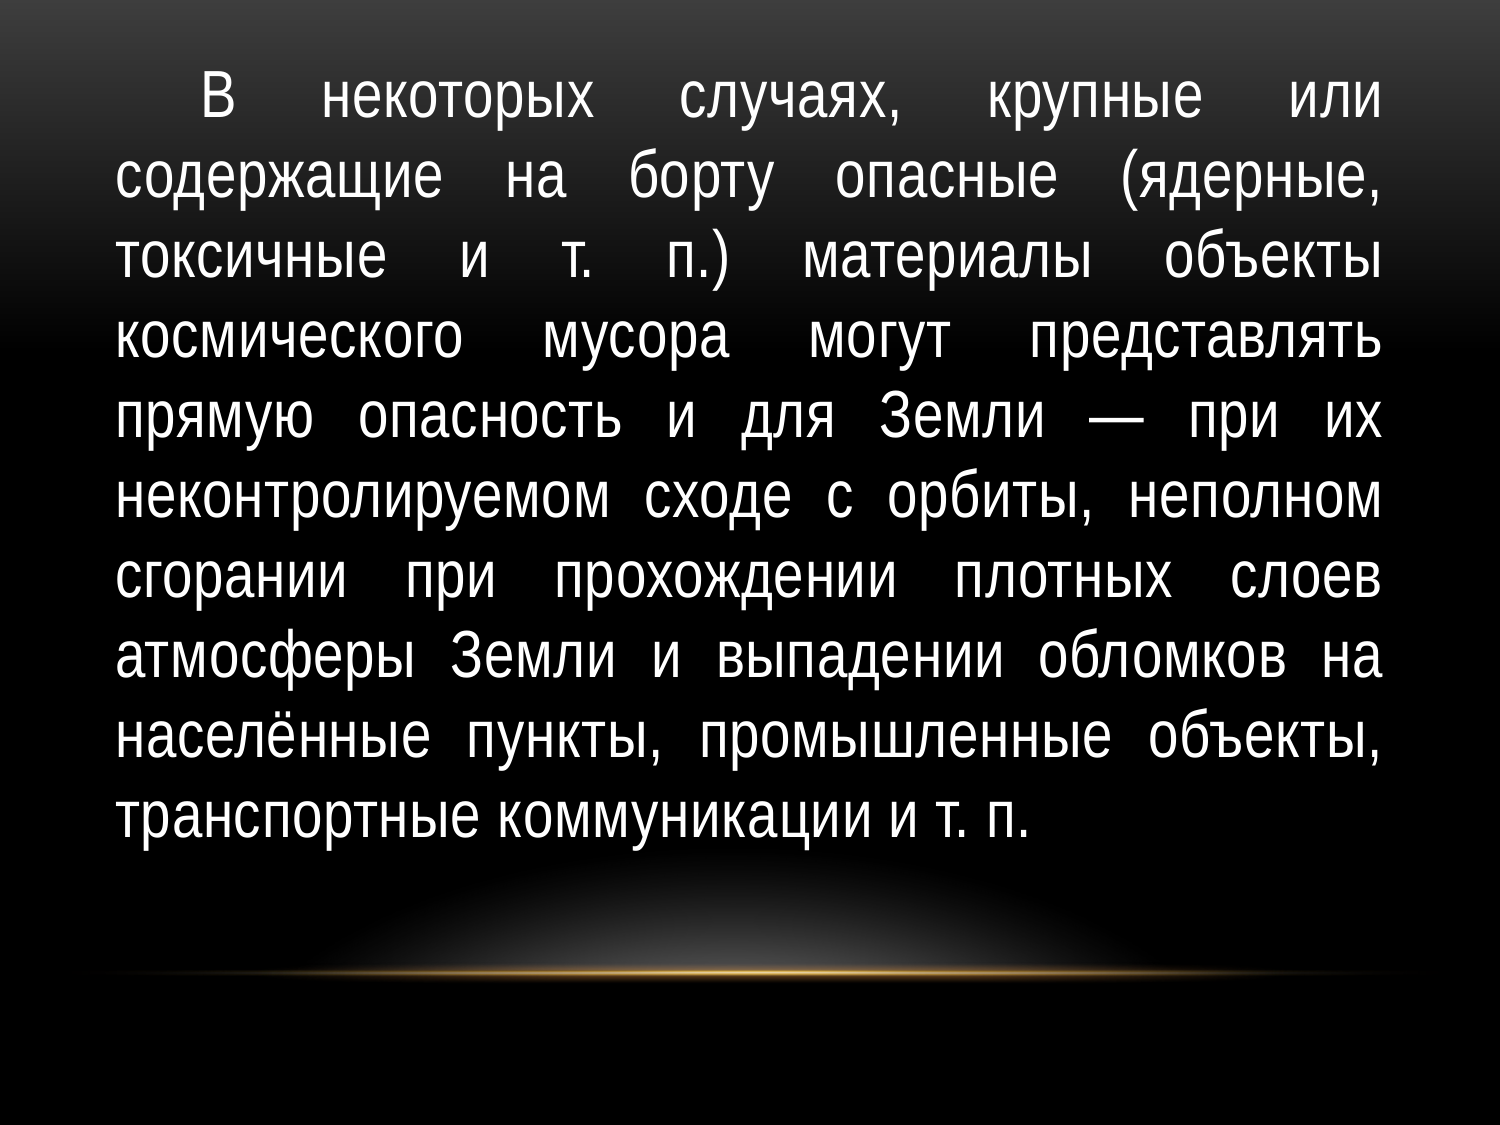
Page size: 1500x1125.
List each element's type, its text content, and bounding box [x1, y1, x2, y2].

picture [0, 0, 1500, 1125]
list В некоторых случаях, крупные или содержащие на борту опасные (ядерные, токсичные и т. п.) материалы объекты космического мусора могут представлять прямую опасность и для Земли — при их неконтролируемом сходе с орбиты, неполном сгорании при прохождении плотных слоев атмосферы Земли и выпадении обломков на населённые пункты, промышленные объекты, транспортные коммуникации и т. п. [100, 42, 1401, 965]
